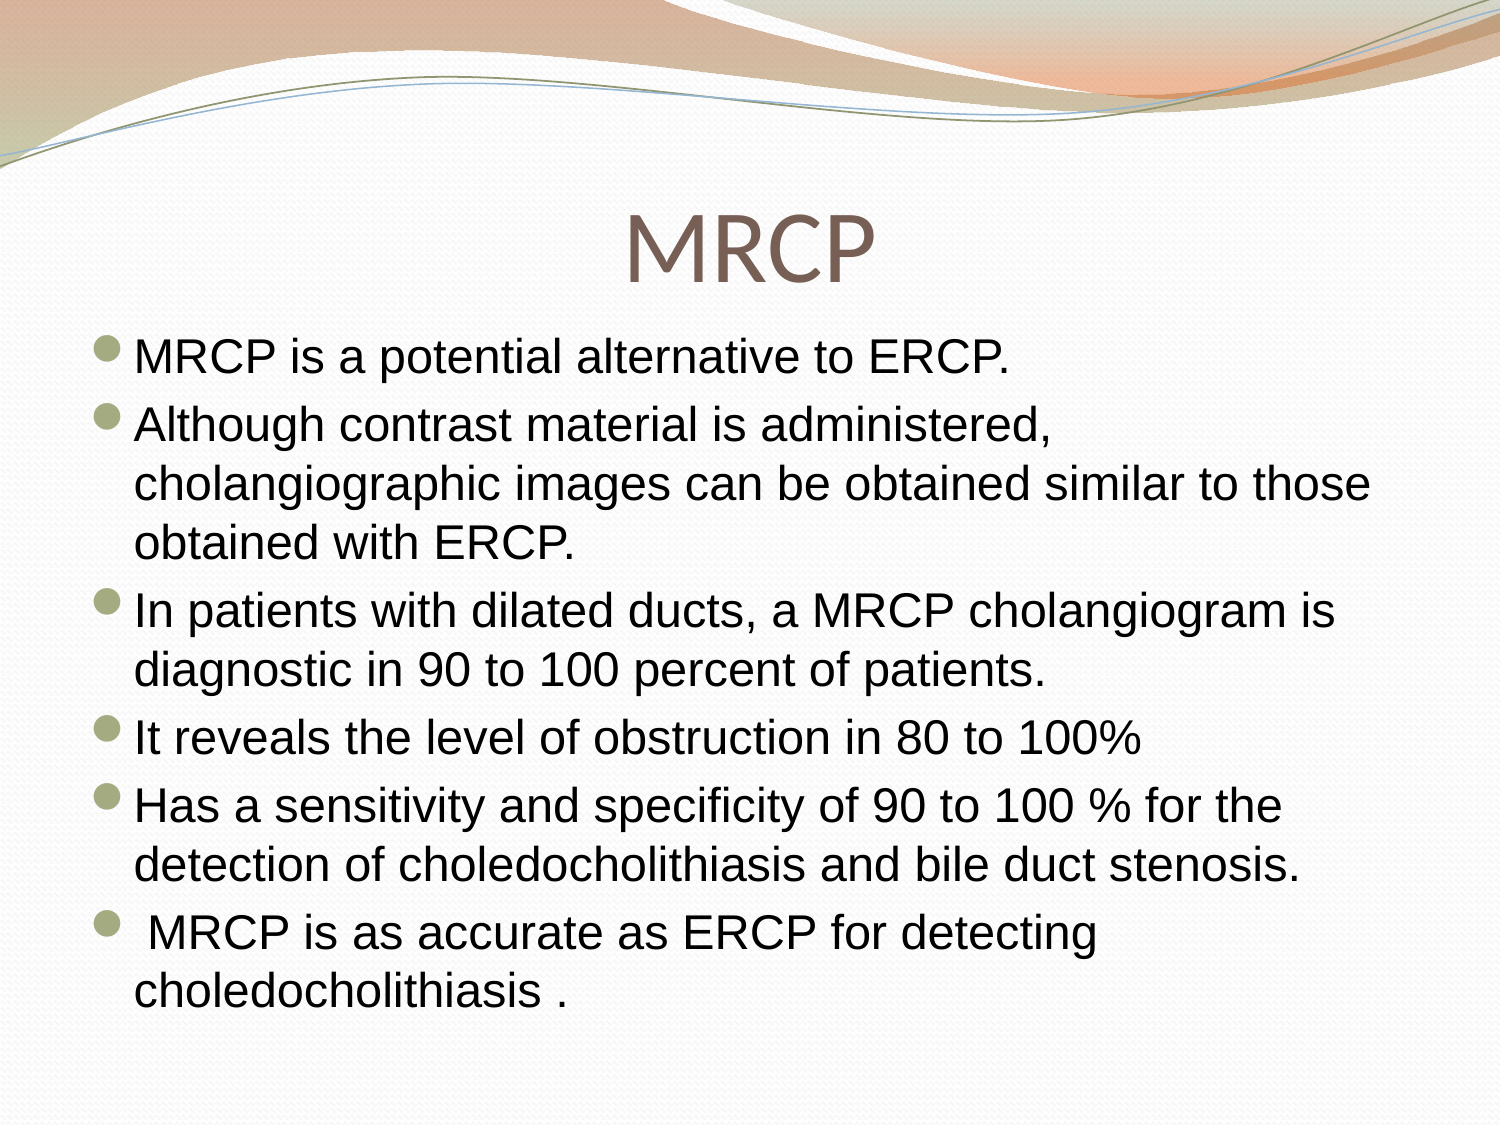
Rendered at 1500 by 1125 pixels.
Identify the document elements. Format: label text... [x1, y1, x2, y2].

title MRCP [75, 115, 1425, 303]
list MRCP is a potential alternative to ERCP. Although contrast material is administered, cholangiographic images can be obtained similar to those obtained with ERCP. In patients with dilated ducts, a MRCP cholangiogram is diagnostic in 90 to 100 percent of patients. It reveals the level of obstruction in 80 to 100% Has a sensitivity and specificity of 90 to 100 % for the detection of choledocholithiasis and bile duct stenosis. MRCP is as accurate as ERCP for detecting choledocholithiasis . [75, 317, 1425, 1038]
